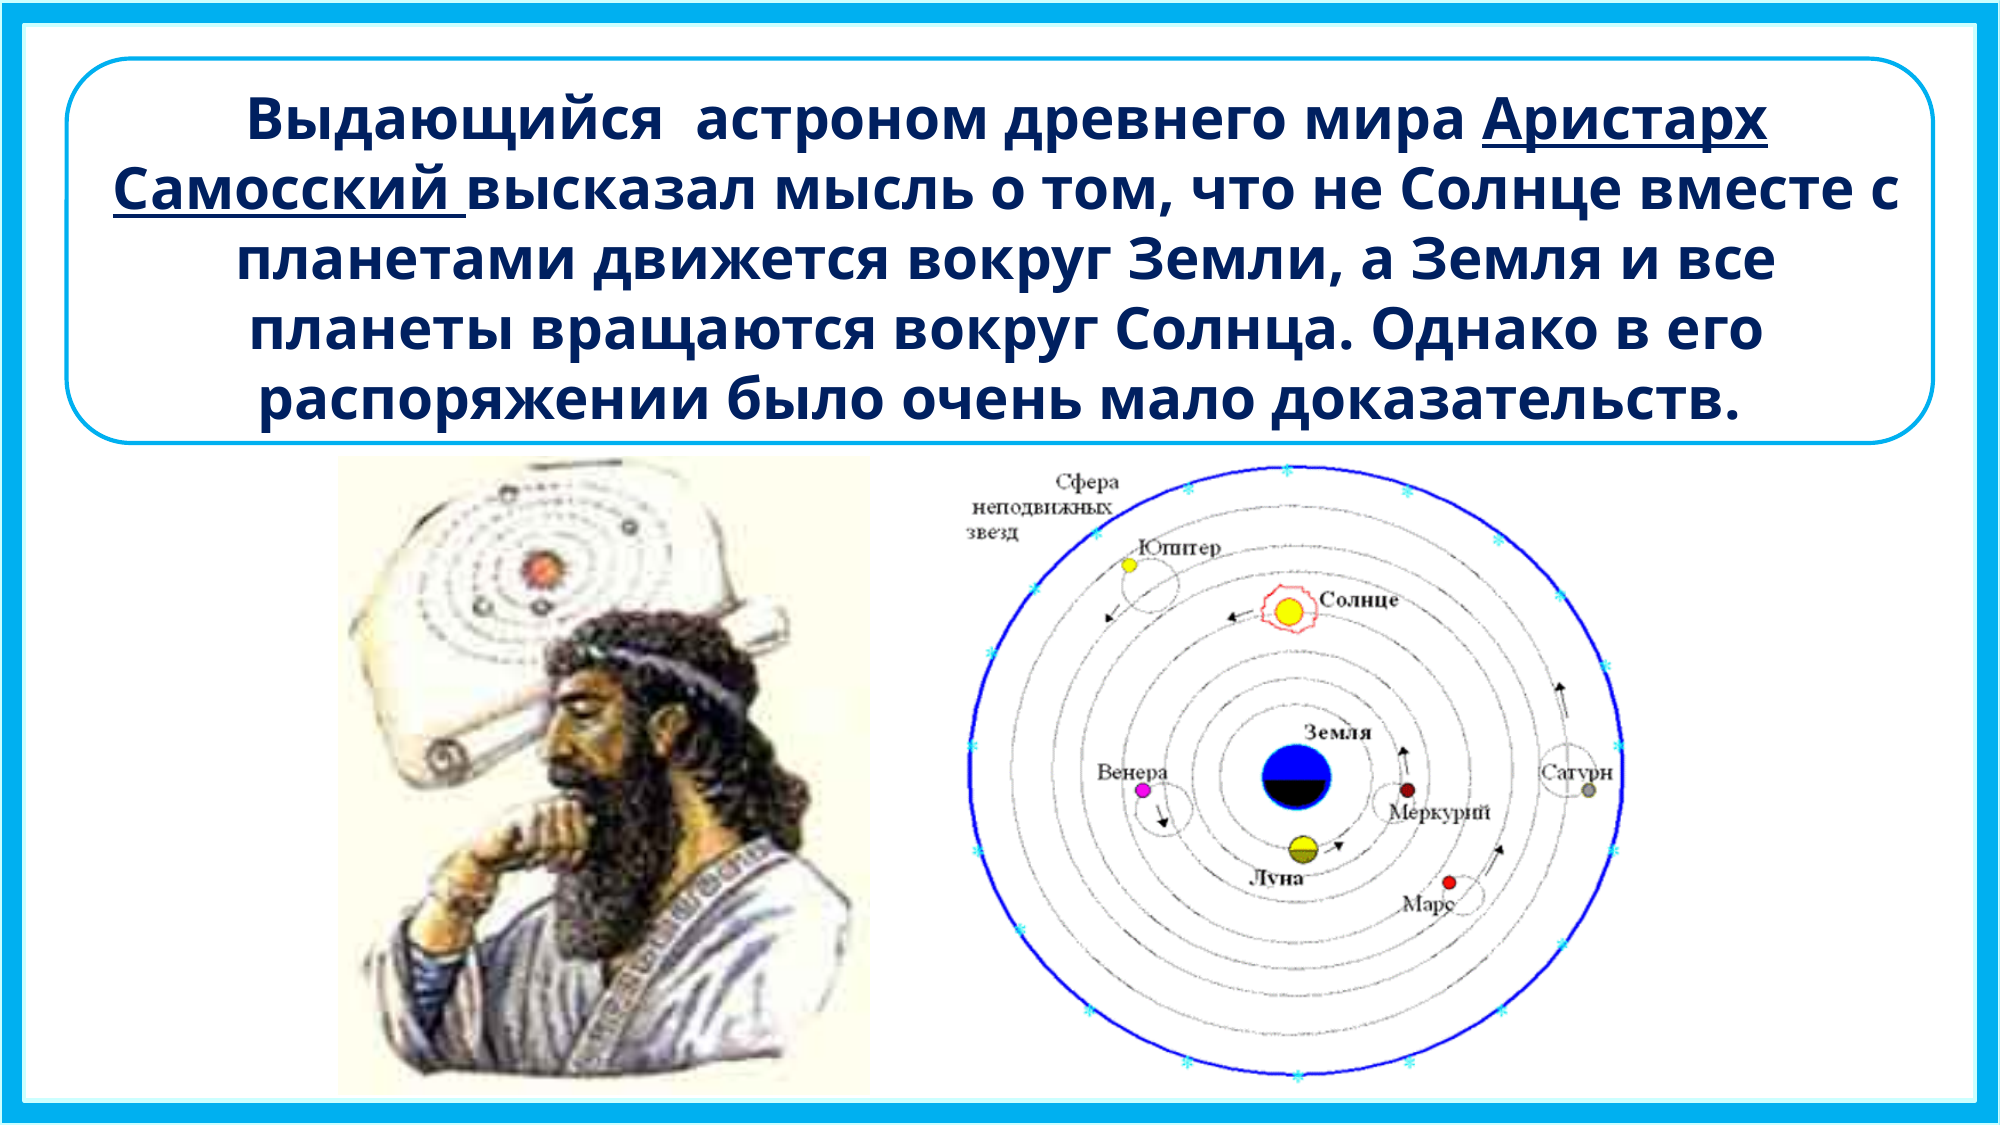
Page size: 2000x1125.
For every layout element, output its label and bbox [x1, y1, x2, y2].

picture [338, 455, 871, 1095]
picture [952, 456, 1638, 1090]
text_box [66, 58, 1934, 444]
